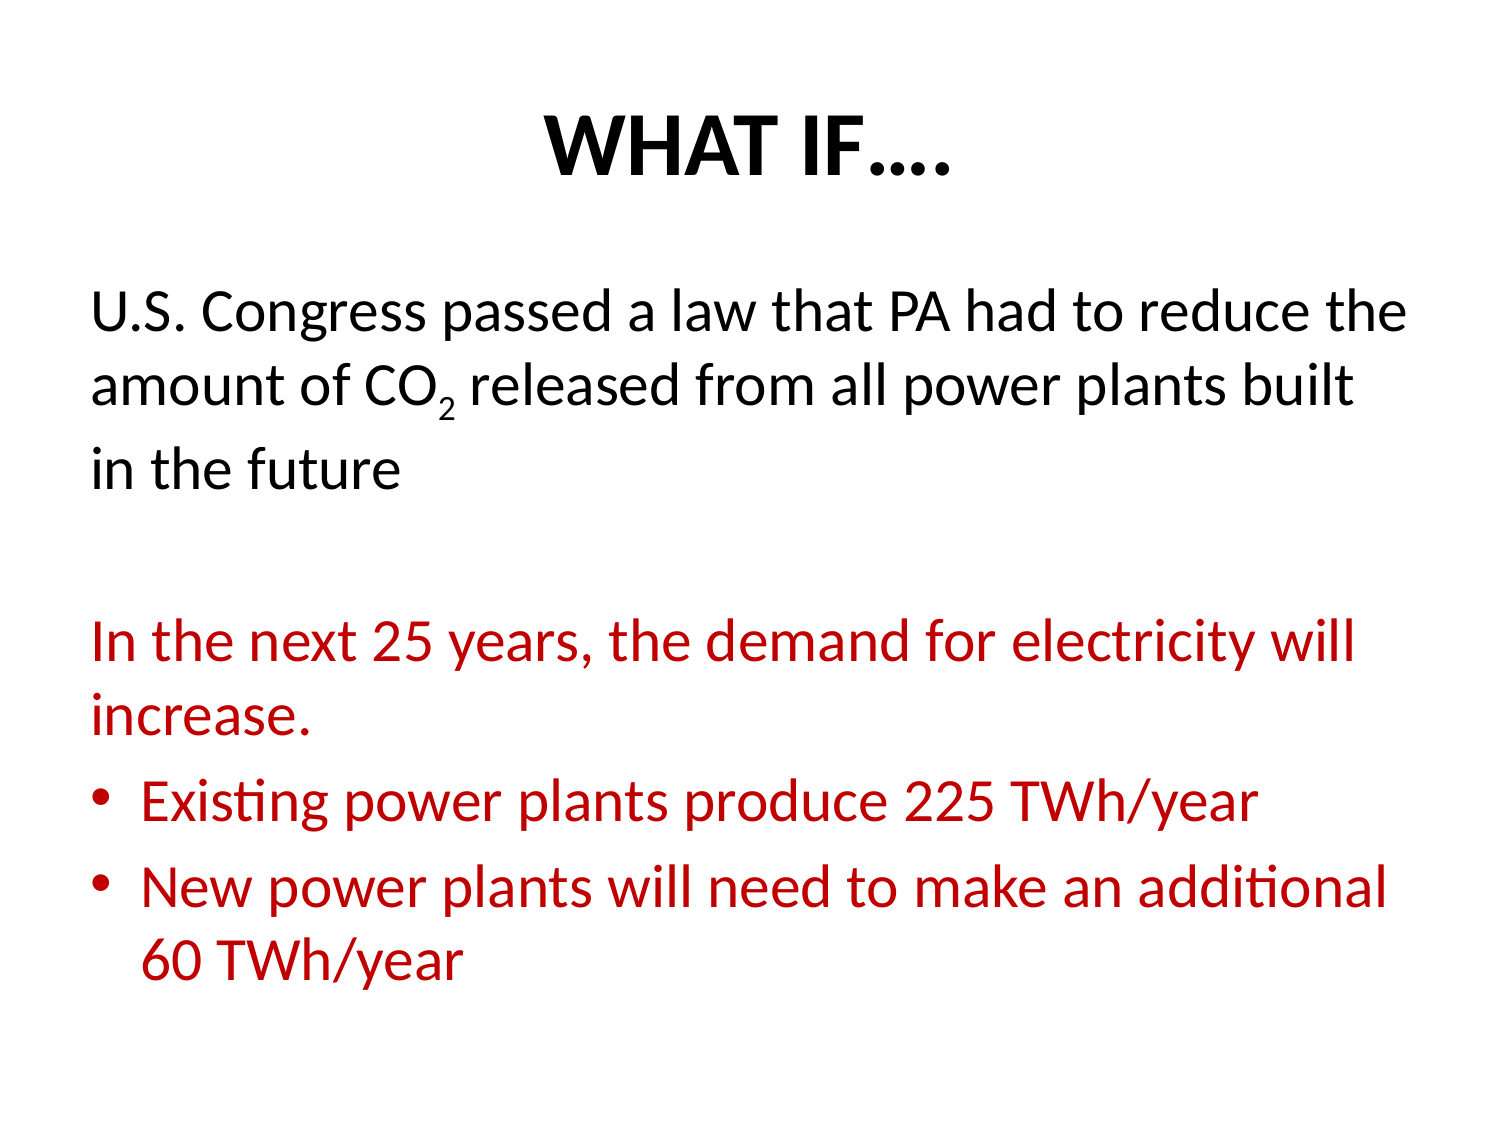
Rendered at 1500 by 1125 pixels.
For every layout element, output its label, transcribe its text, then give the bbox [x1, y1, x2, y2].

title WHAT IF…. [75, 45, 1425, 233]
list U.S. Congress passed a law that PA had to reduce the amount of CO2 released from all power plants built in the future In the next 25 years, the demand for electricity will increase. Existing power plants produce 225 TWh/year New power plants will need to make an additional 60 TWh/year [75, 262, 1425, 1005]
